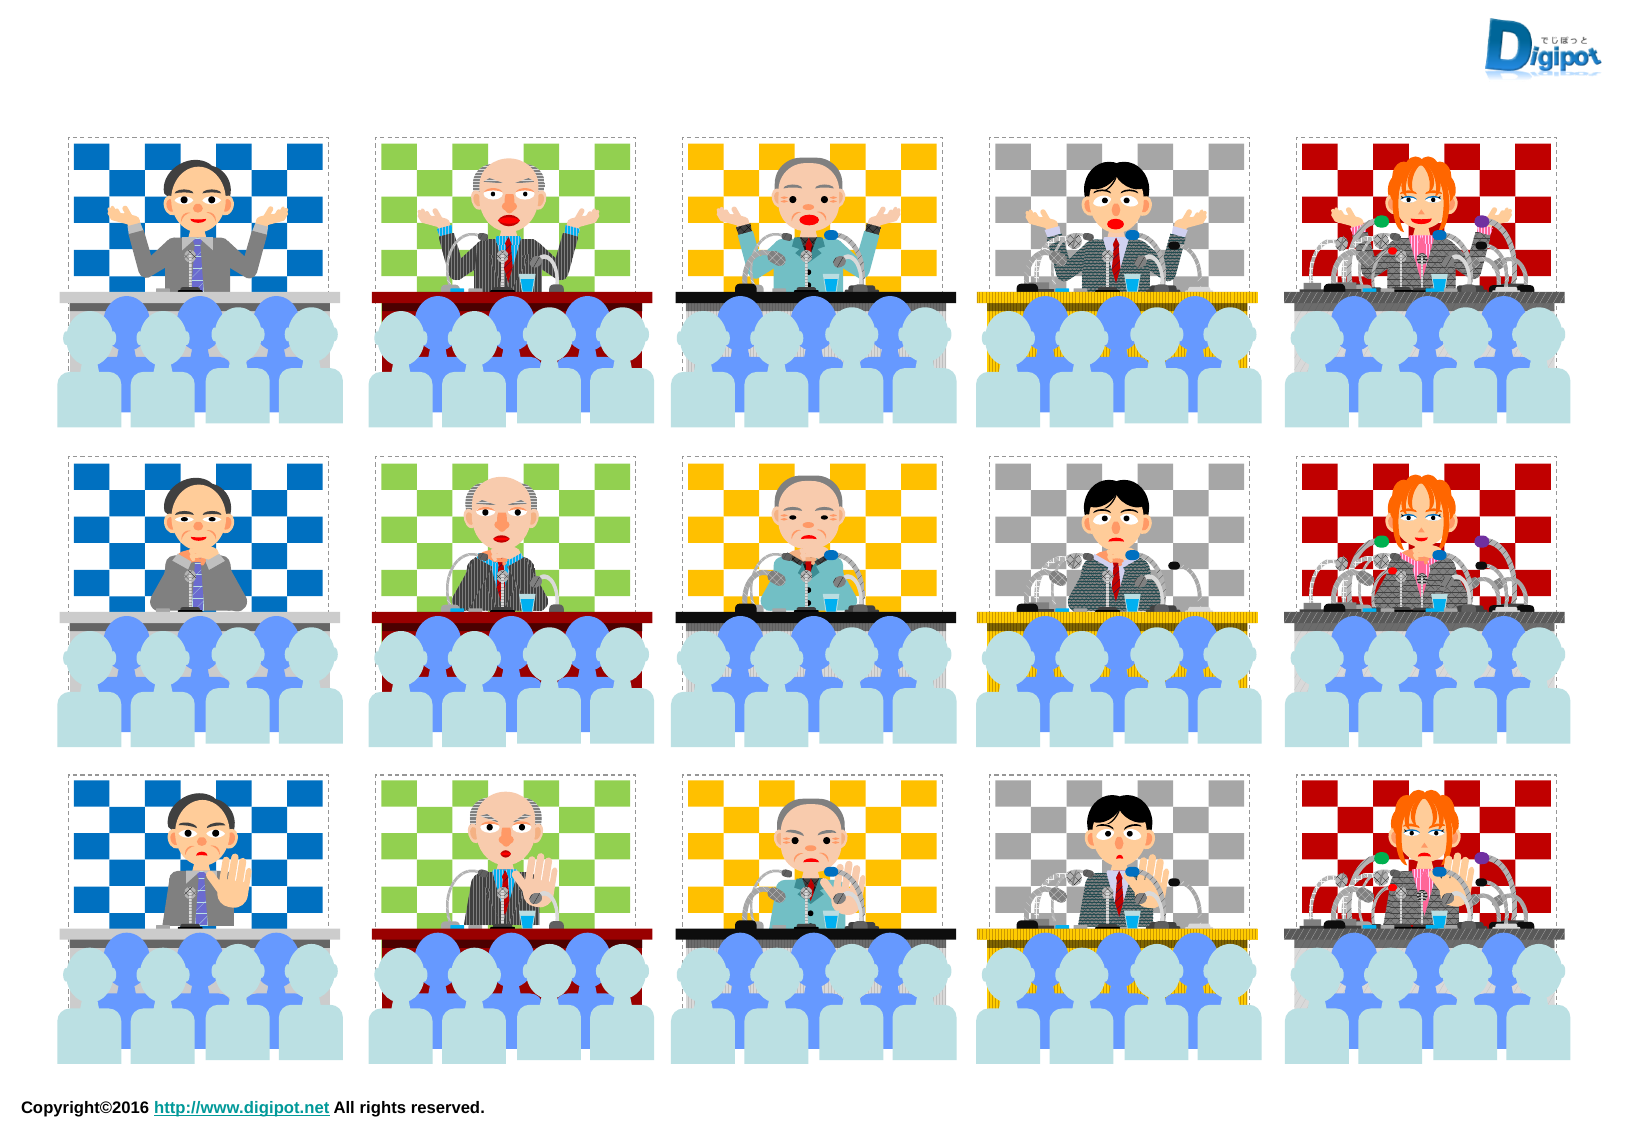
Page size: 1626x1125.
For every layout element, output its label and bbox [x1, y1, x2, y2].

text_box [1283, 143, 1571, 428]
text_box [1283, 780, 1571, 1065]
text_box [368, 780, 655, 1065]
text_box [670, 780, 957, 1065]
text_box [670, 143, 957, 428]
text_box [975, 780, 1262, 1065]
text_box [670, 463, 957, 748]
text_box [975, 143, 1262, 428]
text_box [975, 463, 1262, 748]
text_box [368, 463, 655, 748]
picture [1485, 18, 1602, 82]
text_box [57, 463, 344, 748]
text_box [57, 143, 344, 428]
text_box [57, 780, 344, 1065]
text_box [368, 143, 655, 428]
text_box [1283, 463, 1571, 748]
